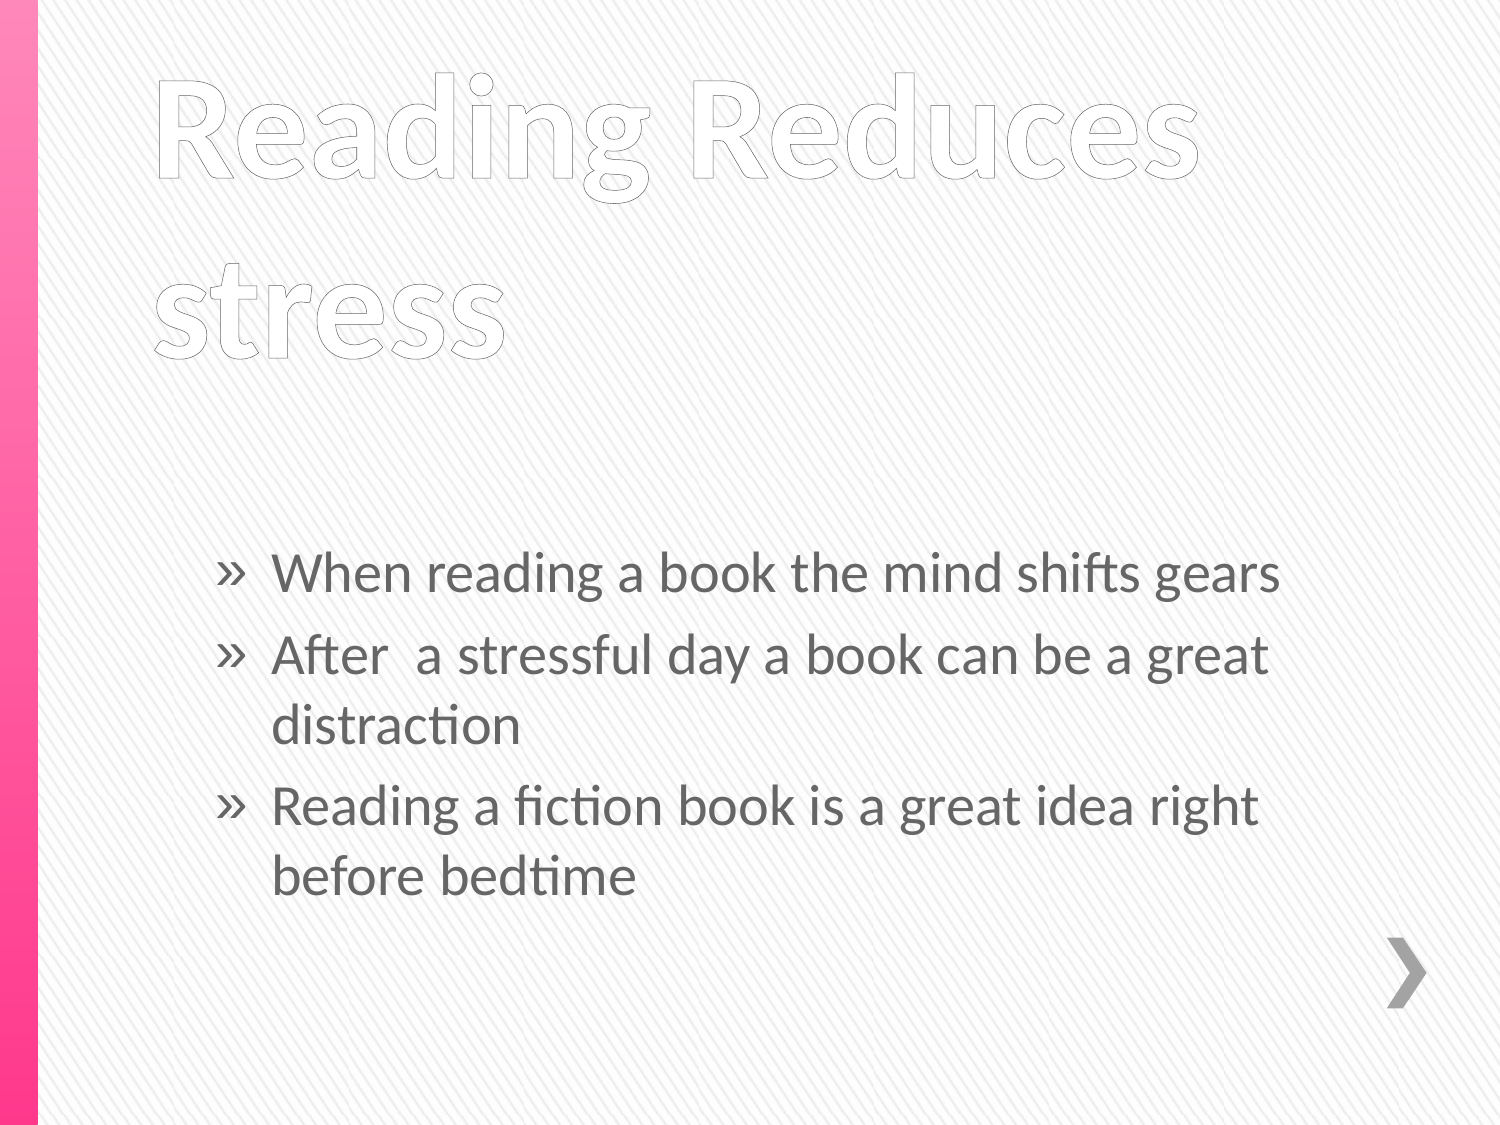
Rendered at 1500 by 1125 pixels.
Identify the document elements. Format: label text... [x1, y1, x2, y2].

title Reading Reduces stress [135, 208, 1324, 396]
list When reading a book the mind shifts gears After a stressful day a book can be a great distraction Reading a fiction book is a great idea right before bedtime [200, 527, 1425, 929]
